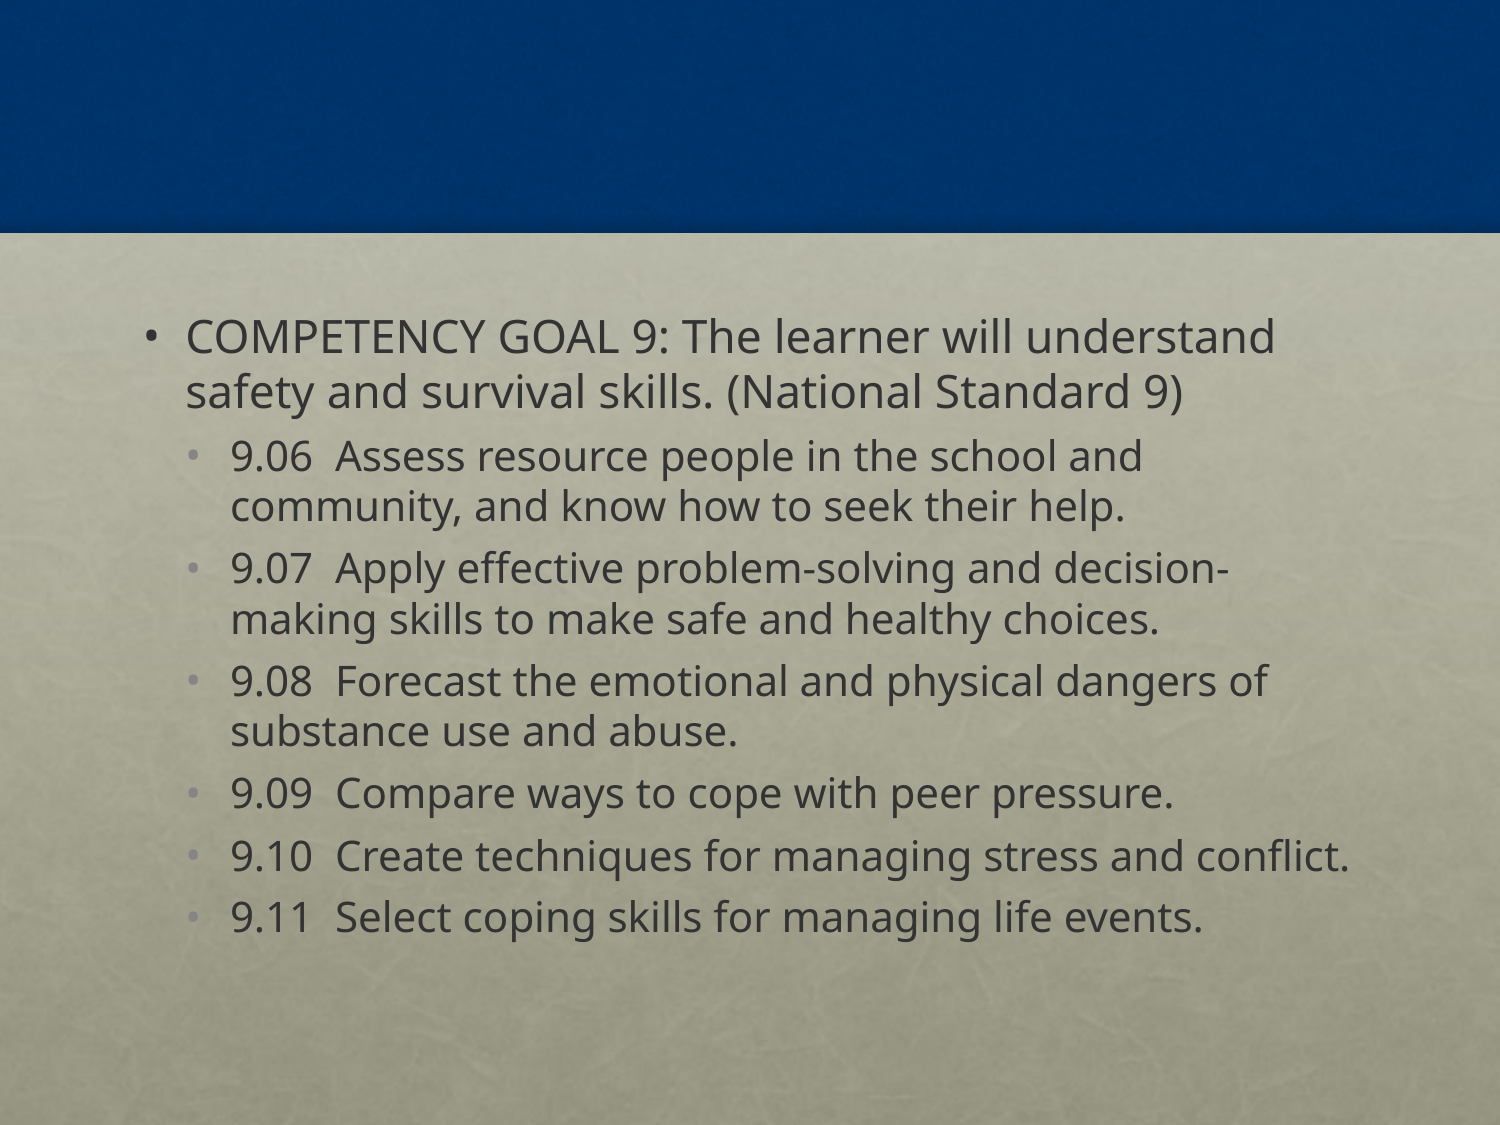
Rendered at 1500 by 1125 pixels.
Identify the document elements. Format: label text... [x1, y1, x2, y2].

list COMPETENCY GOAL 9: The learner will understand safety and survival skills. (National Standard 9) 9.06 Assess resource people in the school and community, and know how to seek their help. 9.07 Apply effective problem-solving and decision-making skills to make safe and healthy choices. 9.08 Forecast the emotional and physical dangers of substance use and abuse. 9.09 Compare ways to cope with peer pressure. 9.10 Create techniques for managing stress and conflict. 9.11 Select coping skills for managing life events. [127, 299, 1372, 1005]
picture [0, 214, 1500, 1125]
